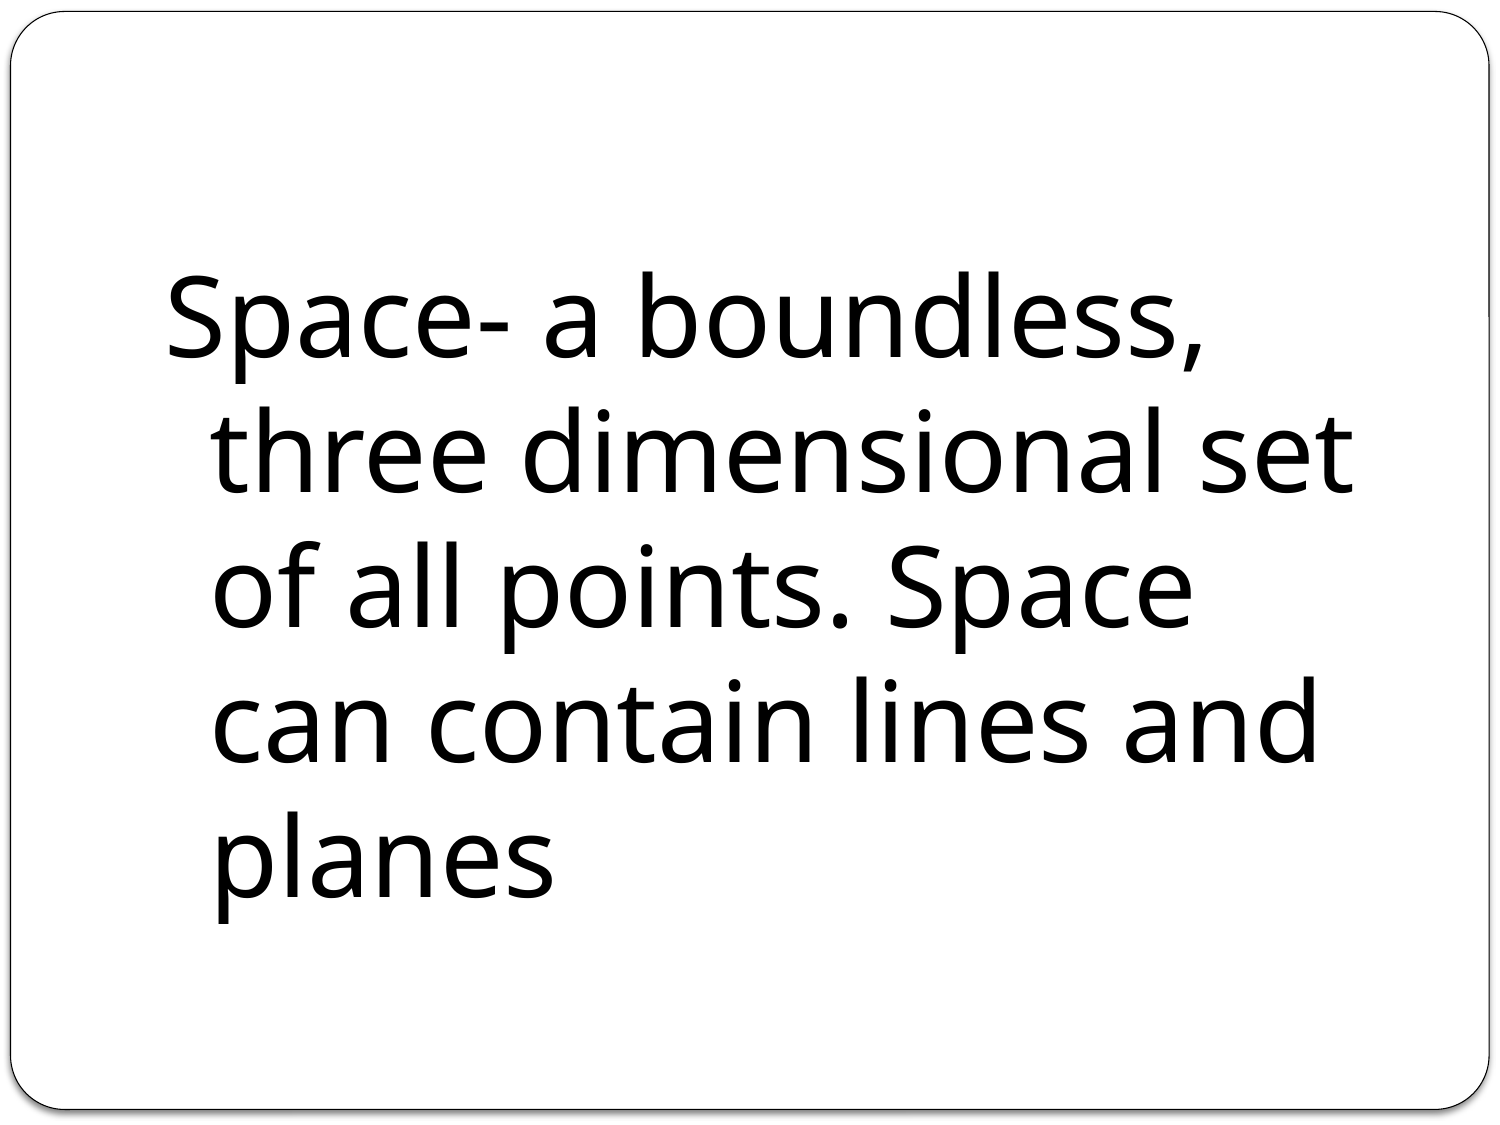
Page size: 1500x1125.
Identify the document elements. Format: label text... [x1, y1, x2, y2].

list Space- a boundless, three dimensional set of all points. Space can contain lines and planes [150, 237, 1425, 988]
